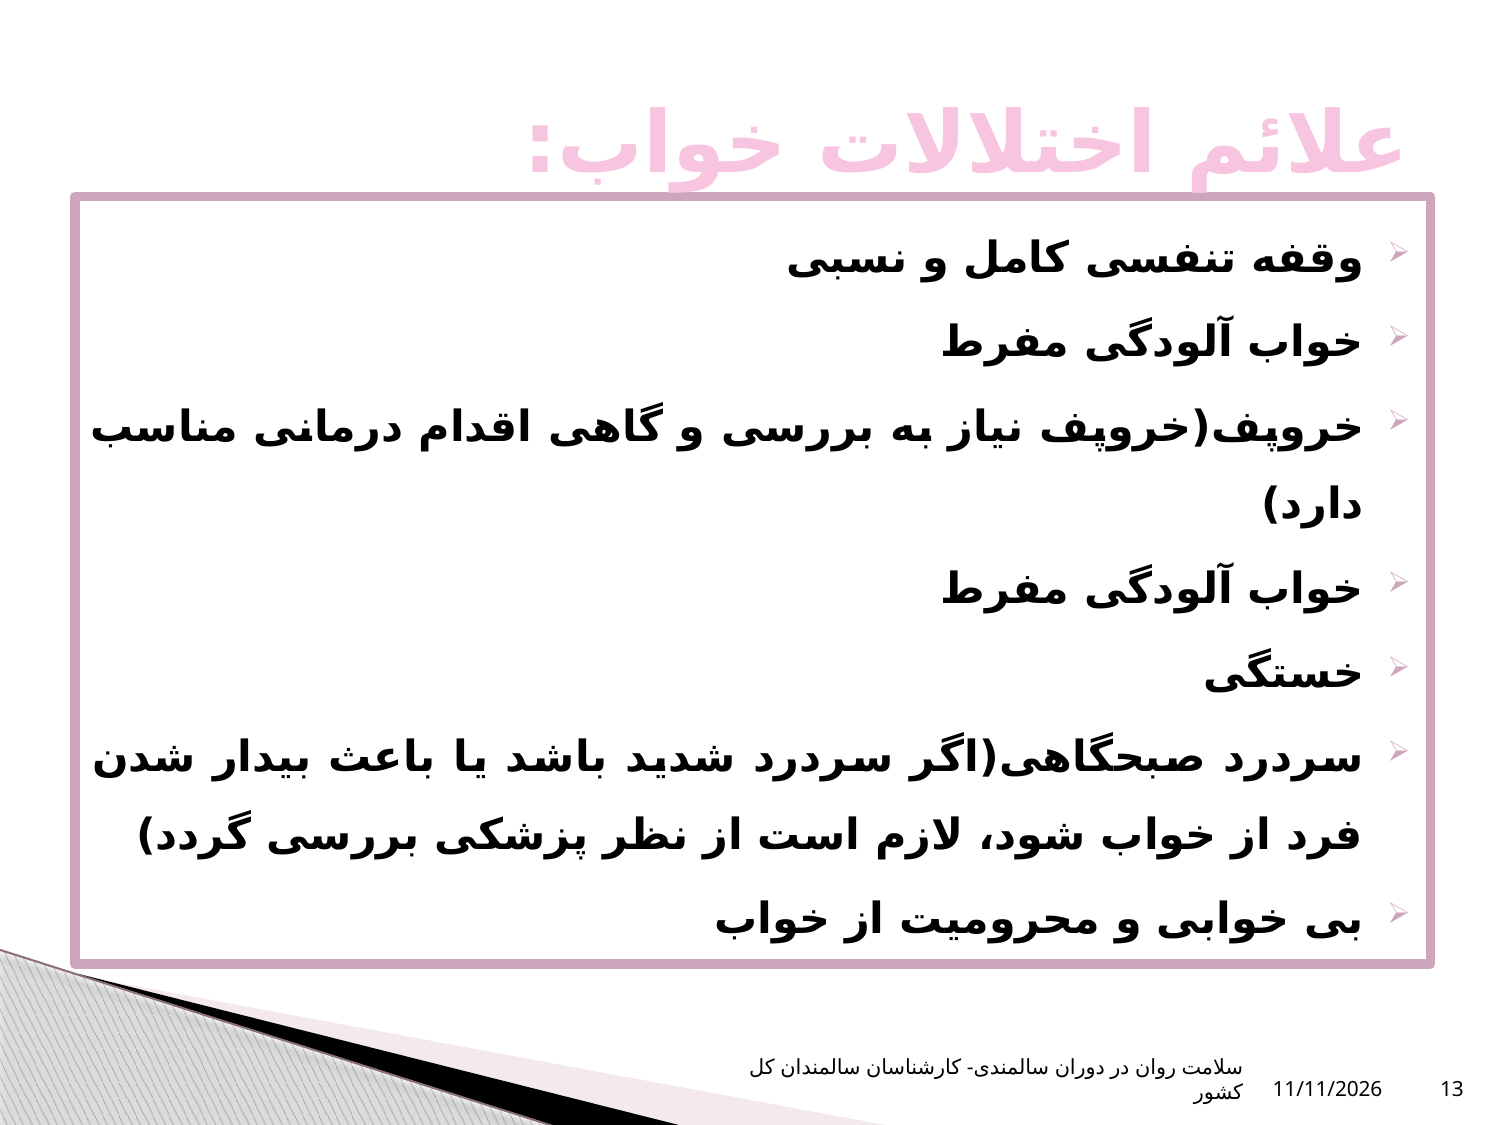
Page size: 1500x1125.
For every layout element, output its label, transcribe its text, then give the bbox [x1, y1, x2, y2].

title علائم اختلالات خواب: [75, 45, 1425, 233]
list وقفه تنفسی کامل و نسبی خواب آلودگی مفرط خروپف(خروپف نیاز به بررسی و گاهی اقدام درمانی مناسب دارد) خواب آلودگی مفرط خستگی سردرد صبحگاهی(اگر سردرد شدید باشد یا باعث بیدار شدن فرد از خواب شود، لازم است از نظر پزشکی بررسی گردد) بی خوابی و محرومیت از خواب [70, 192, 1435, 969]
footer سلامت روان در دوران سالمندی- کارشناسان سالمندان کل کشور [718, 1051, 1258, 1112]
slide_number 13 [1418, 1051, 1479, 1112]
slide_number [1258, 1051, 1418, 1112]
